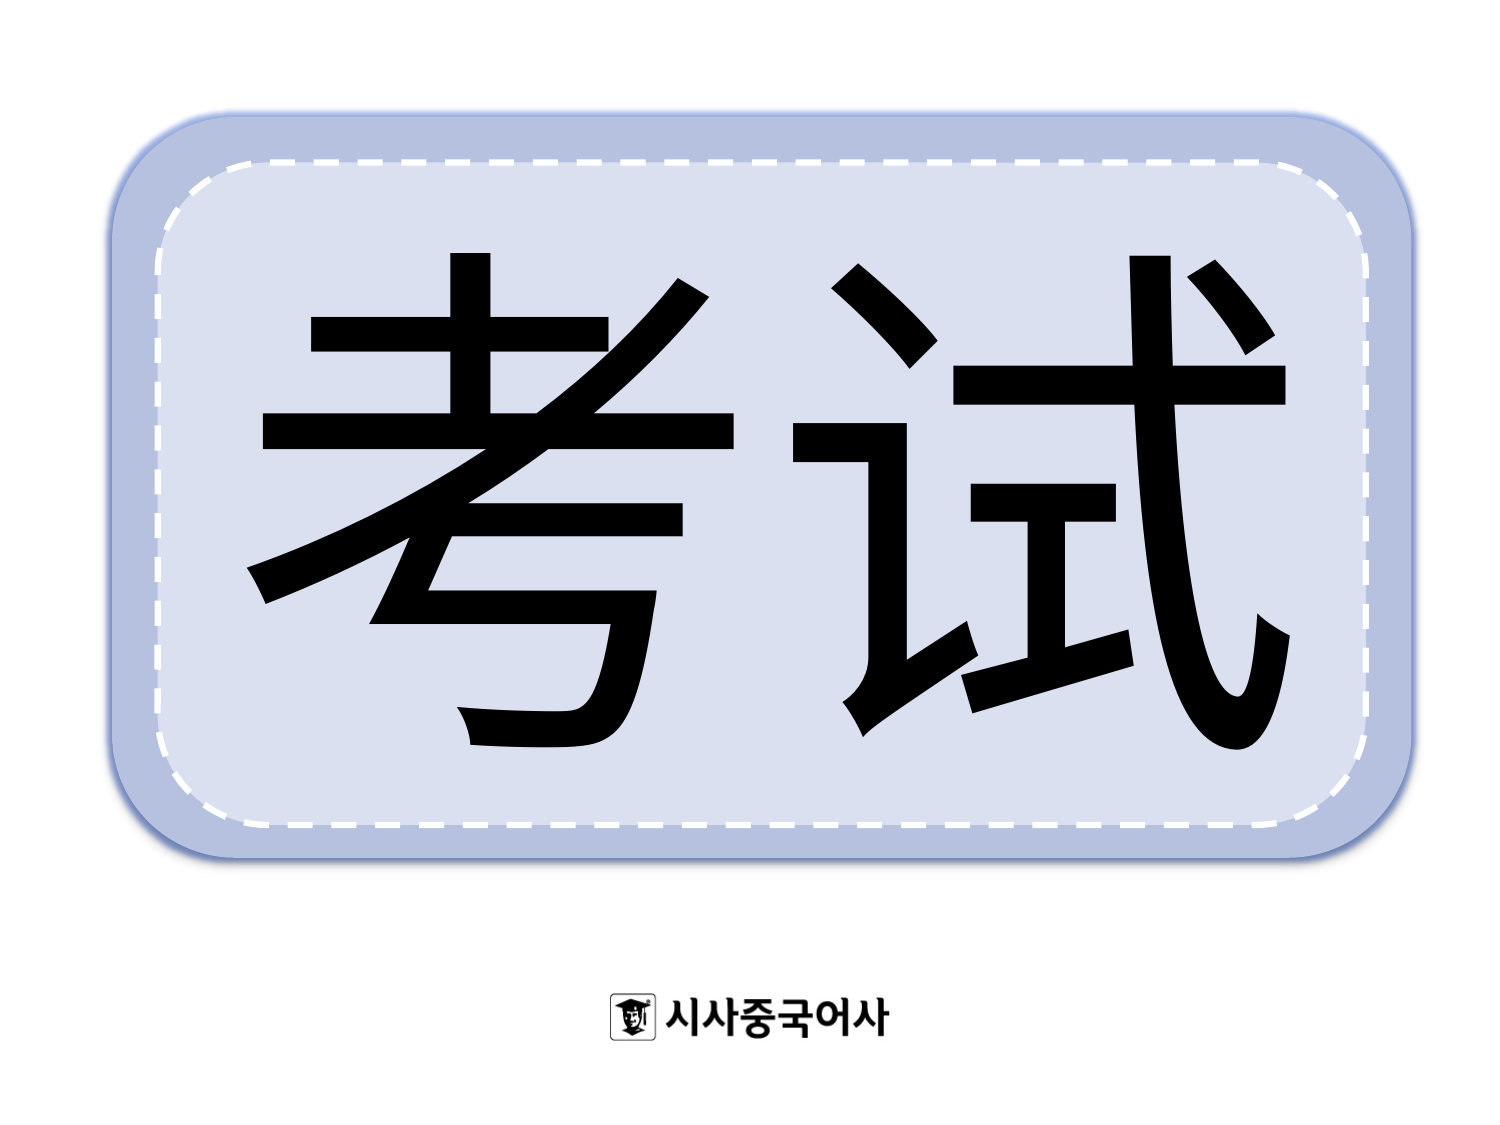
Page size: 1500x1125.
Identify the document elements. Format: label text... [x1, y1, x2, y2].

picture [602, 987, 898, 1047]
text_box 考试 [162, 160, 1371, 824]
